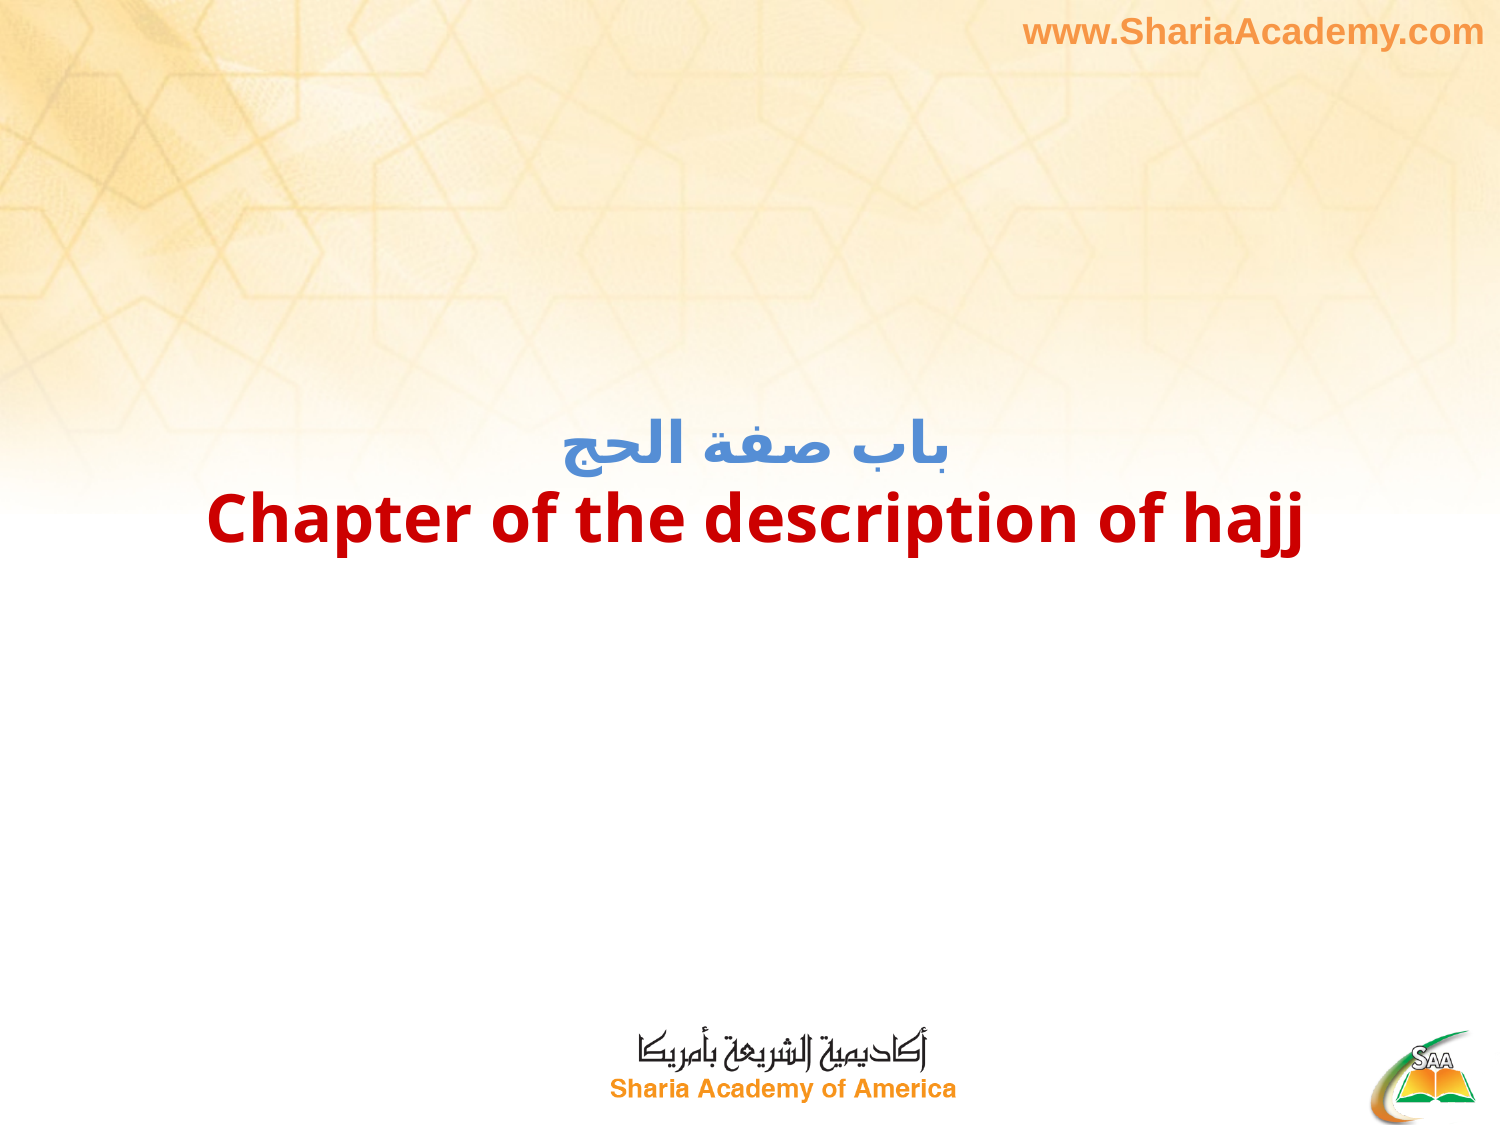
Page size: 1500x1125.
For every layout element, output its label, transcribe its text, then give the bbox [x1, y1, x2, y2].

picture [1337, 1028, 1500, 1125]
picture [600, 1024, 966, 1112]
picture [0, 0, 1500, 398]
title باب صفة الحج Chapter of the description of hajj [0, 398, 1500, 563]
